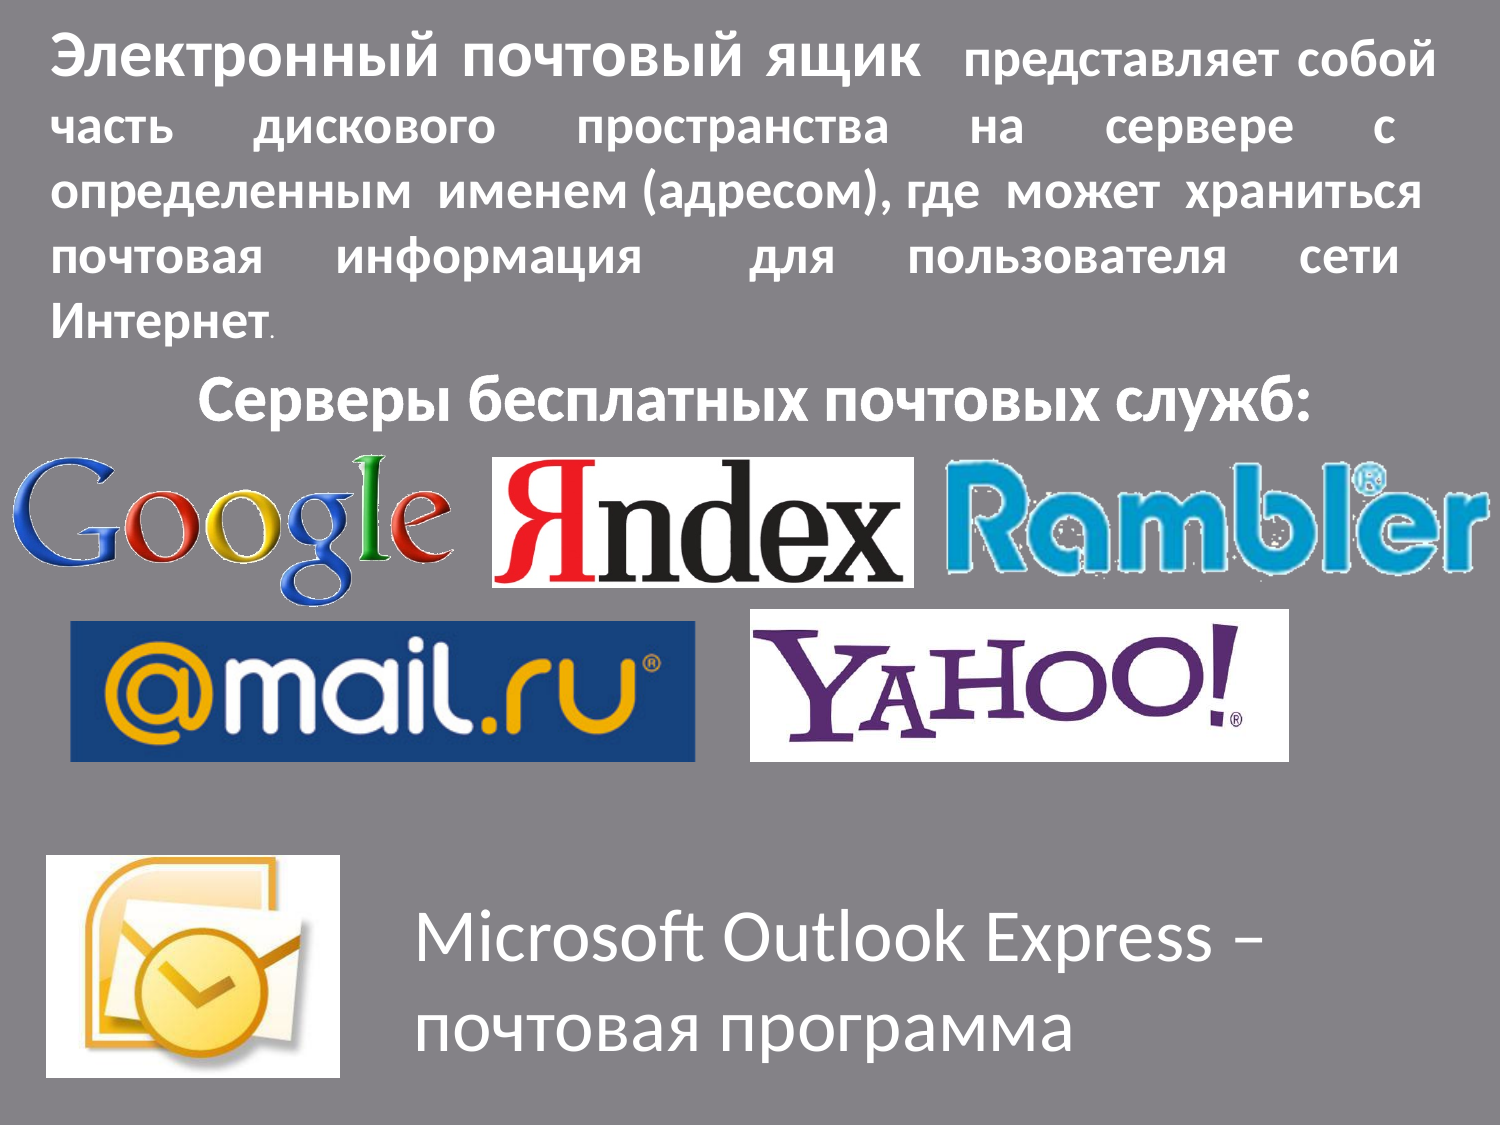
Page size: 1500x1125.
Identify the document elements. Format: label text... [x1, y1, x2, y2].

picture [937, 456, 1500, 594]
text_box Серверы бесплатных почтовых служб: [46, 374, 1465, 438]
text_box Microsoft Outlook Express – почтовая программа [398, 878, 1383, 1074]
text_box Электронный почтовый ящик представляет собой часть дискового пространства на сервере с определенным именем (адресом), где может храниться почтовая информация для пользователя сети Интернет. [35, 1, 1454, 357]
picture [70, 620, 696, 762]
picture [0, 445, 469, 615]
picture [491, 456, 915, 588]
picture [749, 609, 1290, 762]
picture [46, 855, 341, 1078]
